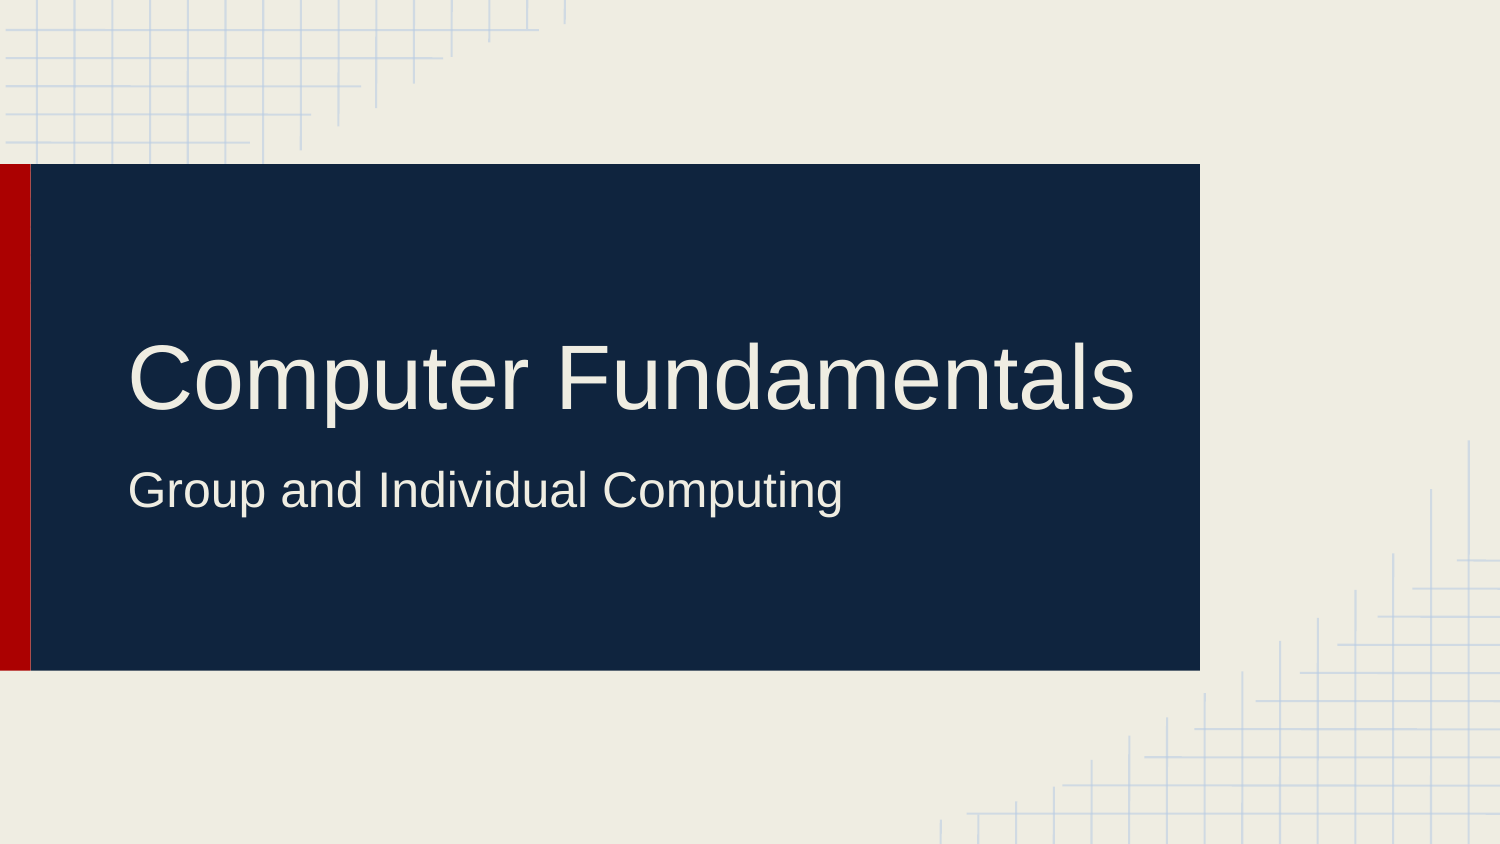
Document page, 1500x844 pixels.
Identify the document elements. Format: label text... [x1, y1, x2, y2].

subtitle Group and Individual Computing [112, 442, 1163, 554]
title Computer Fundamentals [112, 278, 1163, 442]
